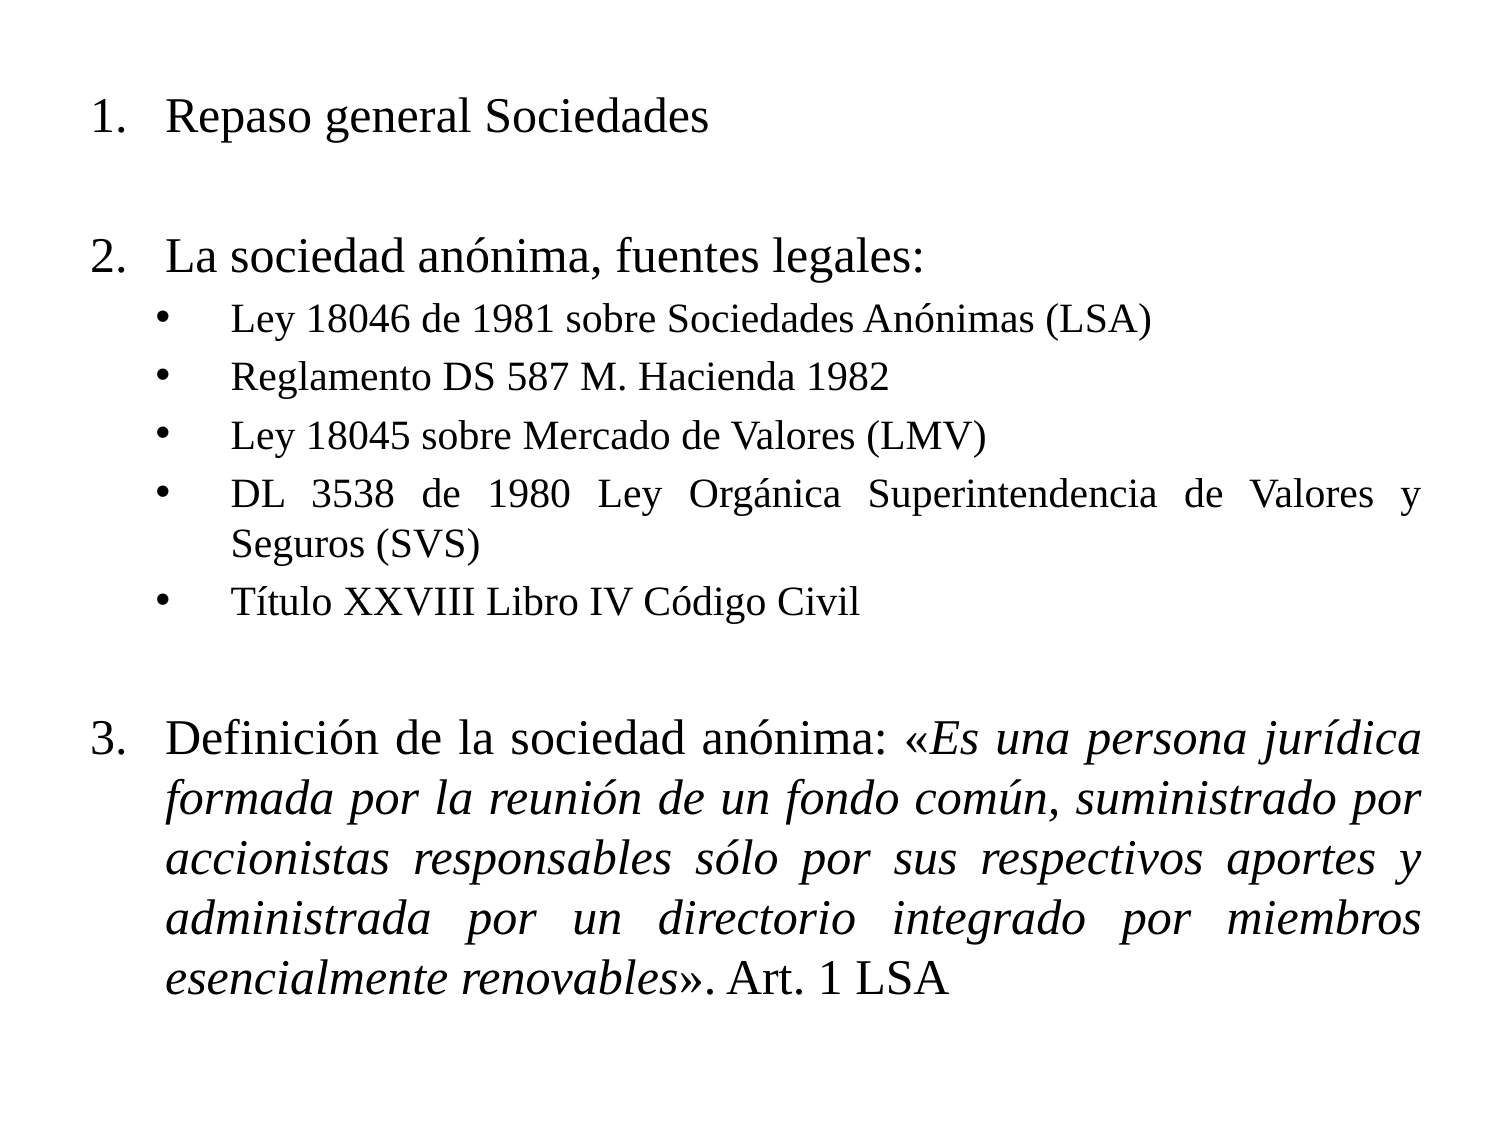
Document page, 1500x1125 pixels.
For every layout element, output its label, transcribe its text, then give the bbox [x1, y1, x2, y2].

list Repaso general Sociedades La sociedad anónima, fuentes legales: Ley 18046 de 1981 sobre Sociedades Anónimas (LSA) Reglamento DS 587 M. Hacienda 1982 Ley 18045 sobre Mercado de Valores (LMV) DL 3538 de 1980 Ley Orgánica Superintendencia de Valores y Seguros (SVS) Título XXVIII Libro IV Código Civil Definición de la sociedad anónima: «Es una persona jurídica formada por la reunión de un fondo común, suministrado por accionistas responsables sólo por sus respectivos aportes y administrada por un directorio integrado por miembros esencialmente renovables». Art. 1 LSA [75, 75, 1438, 600]
